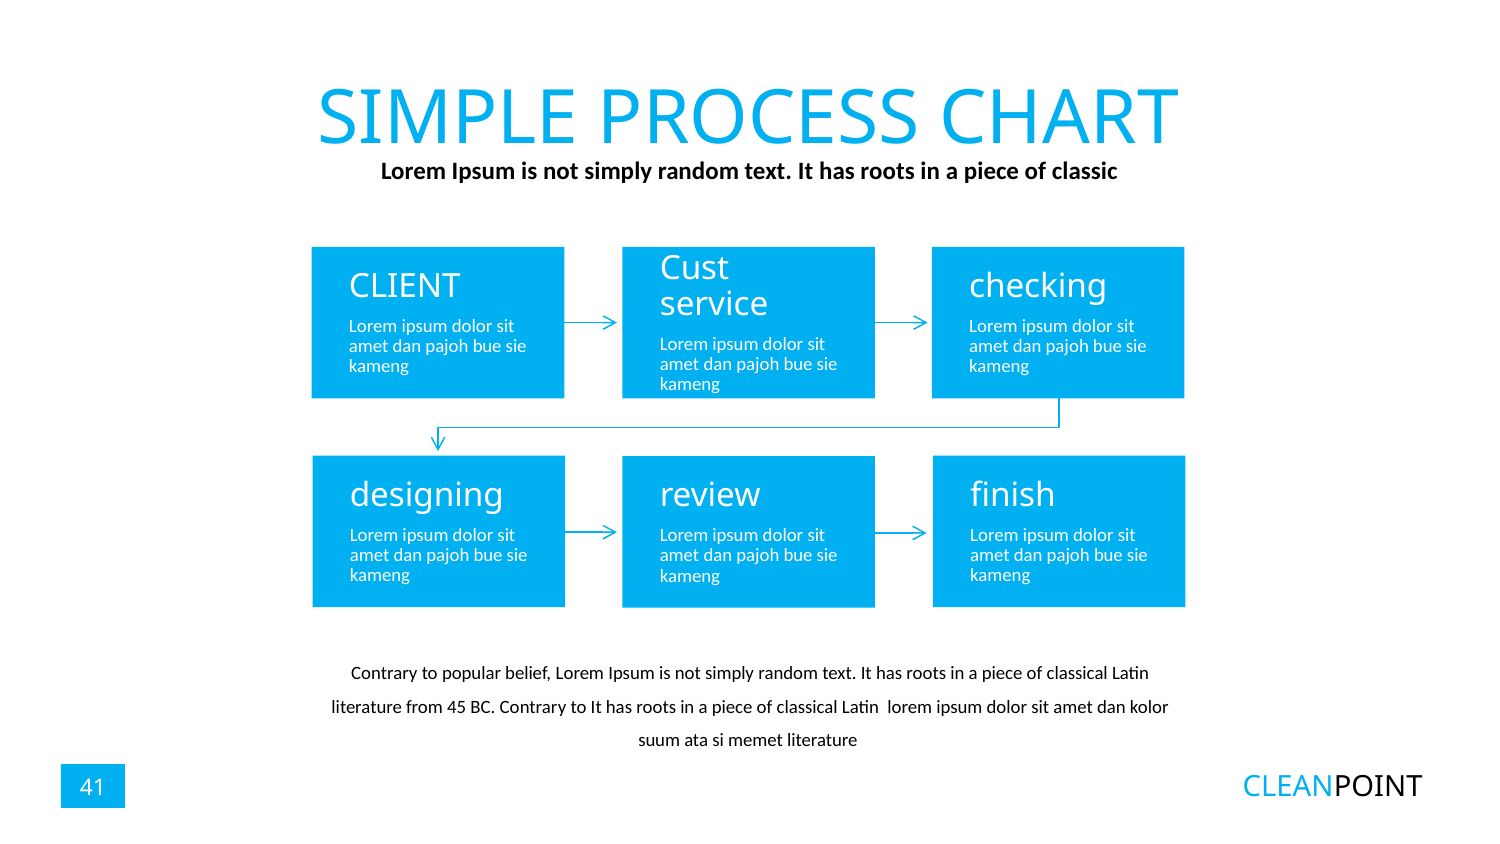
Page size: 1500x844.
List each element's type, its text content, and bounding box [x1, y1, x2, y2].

text_box Lorem Ipsum is not simply random text. It has roots in a piece of classic [149, 146, 1350, 192]
text_box [877, 525, 927, 541]
text_box CLIENT Lorem ipsum dolor sit amet dan pajoh bue sie kameng [310, 245, 566, 400]
text_box finish Lorem ipsum dolor sit amet dan pajoh bue sie kameng [931, 454, 1188, 609]
title SIMPLE PROCESS CHART [236, 103, 1262, 146]
text_box Cust service Lorem ipsum dolor sit amet dan pajoh bue sie kameng [620, 245, 877, 400]
text_box checking Lorem ipsum dolor sit amet dan pajoh bue sie kameng [930, 245, 1186, 400]
text_box [430, 400, 1060, 452]
text_box Contrary to popular belief, Lorem Ipsum is not simply random text. It has roots in a piece of classical Latin literature from 45 BC. Contrary to It has roots in a piece of classical Latin lorem ipsum dolor sit amet dan kolor suum ata si memet literature [299, 641, 1200, 758]
text_box review Lorem ipsum dolor sit amet dan pajoh bue sie kameng [620, 454, 877, 610]
text_box [877, 315, 928, 330]
text_box designing Lorem ipsum dolor sit amet dan pajoh bue sie kameng [310, 454, 567, 609]
text_box [566, 315, 617, 330]
text_box [567, 524, 617, 540]
text_box 41 [59, 762, 127, 810]
text_box CLEANPOINT [149, 746, 1438, 810]
